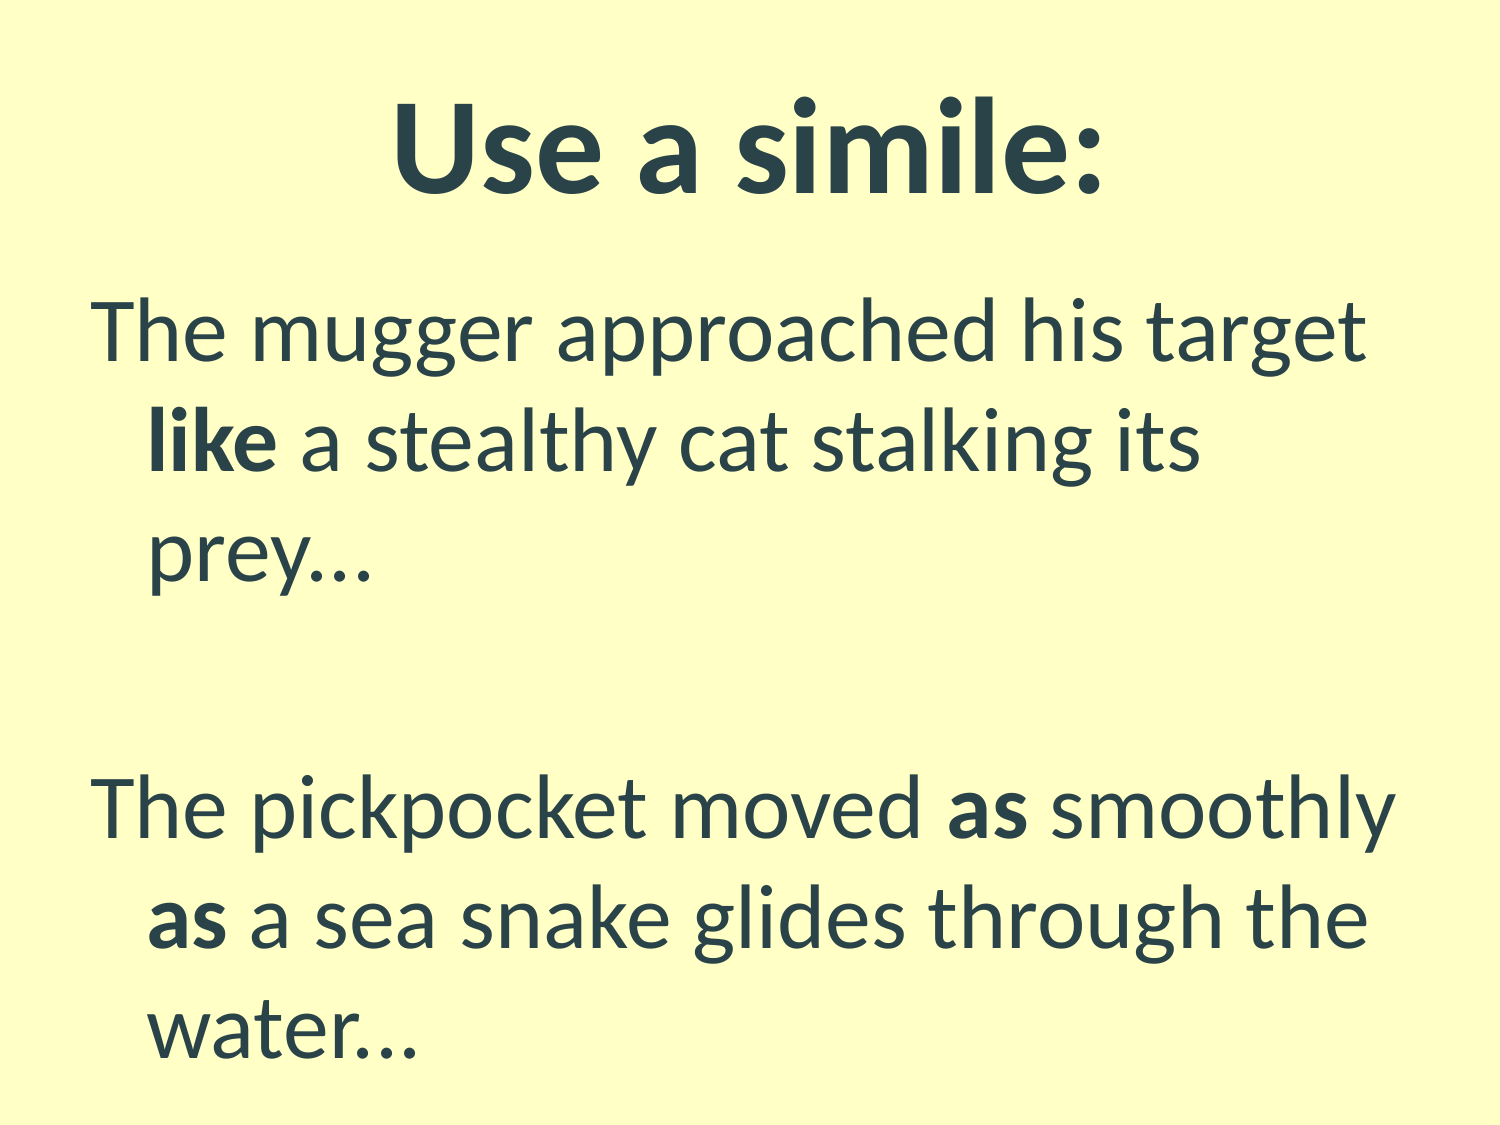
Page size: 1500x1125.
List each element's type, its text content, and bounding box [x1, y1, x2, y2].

title Use a simile: [75, 45, 1425, 233]
list The mugger approached his target like a stealthy cat stalking its prey... The pickpocket moved as smoothly as a sea snake glides through the water... [75, 262, 1425, 1005]
